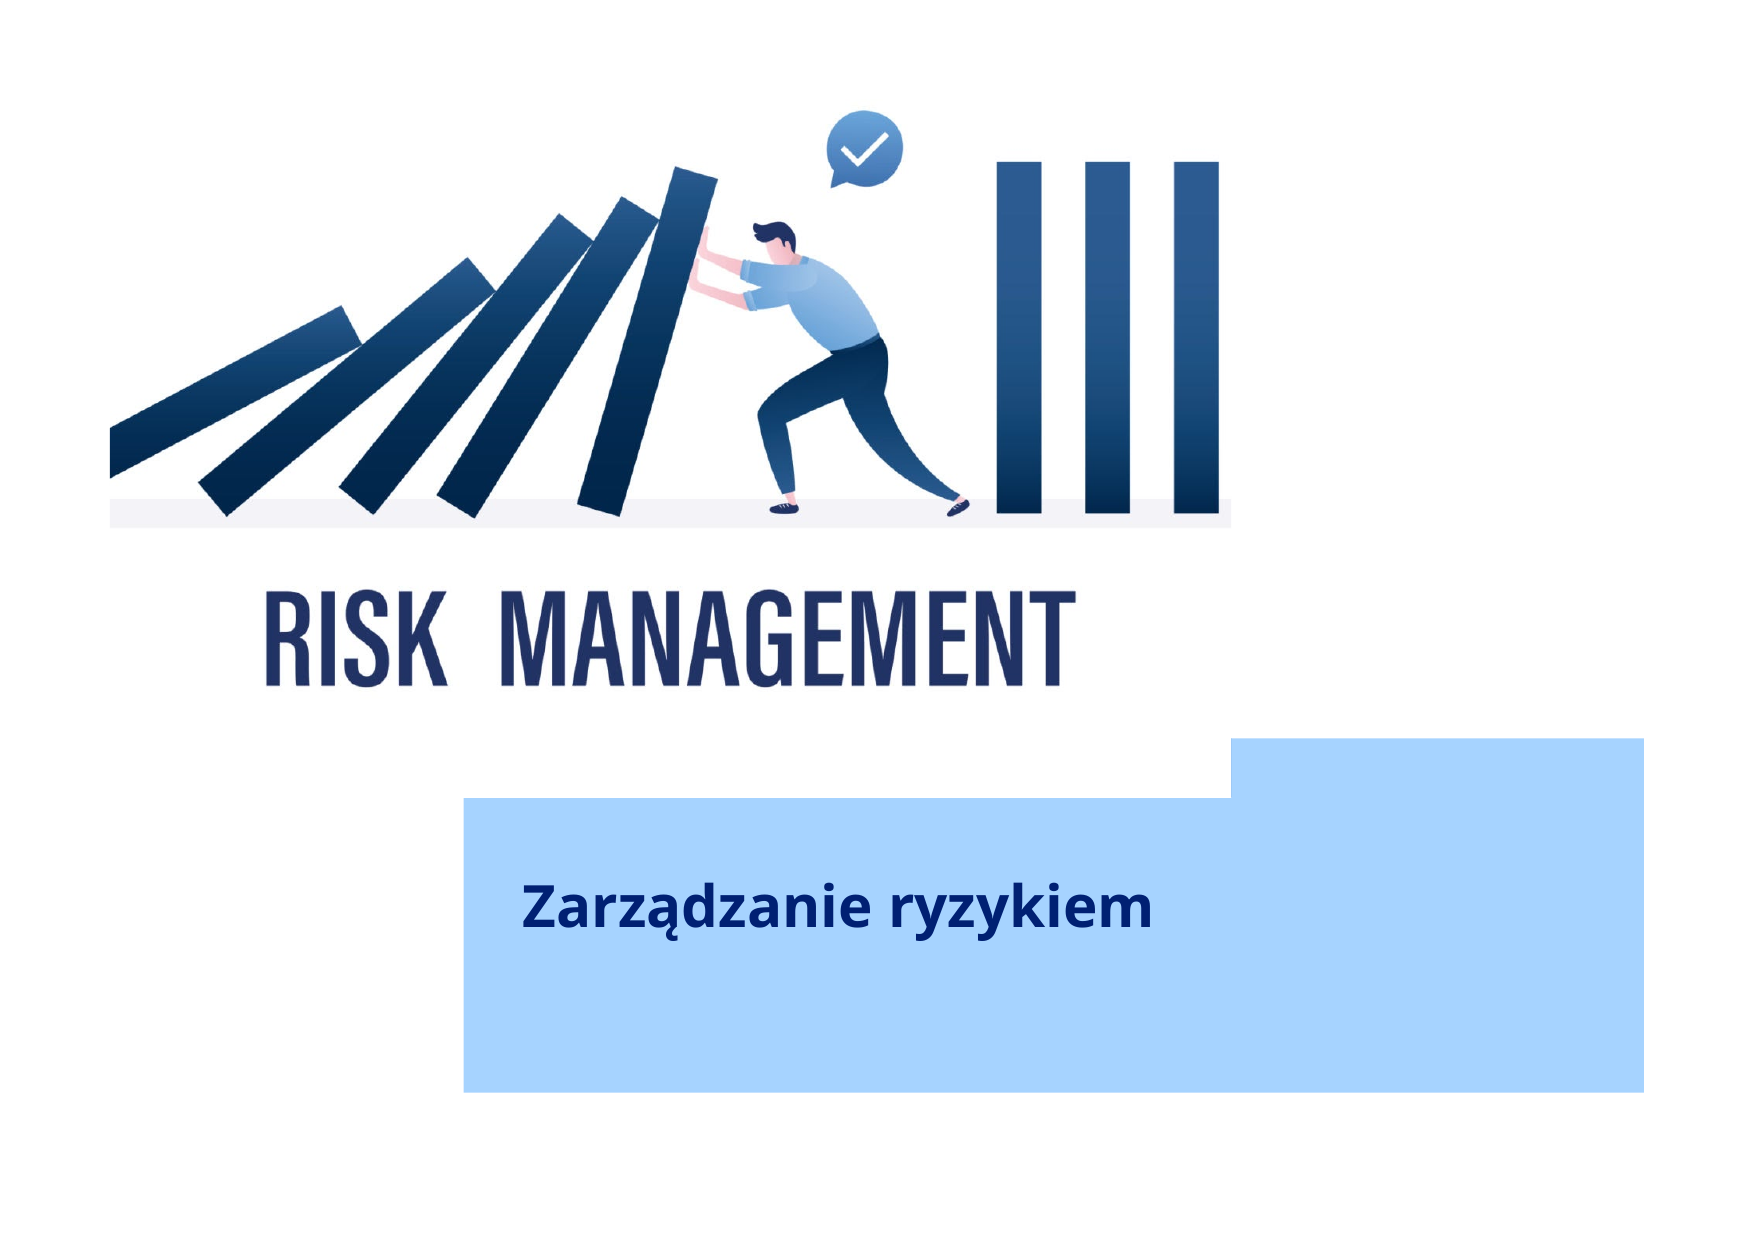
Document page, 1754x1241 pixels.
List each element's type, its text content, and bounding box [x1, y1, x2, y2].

title Zarządzanie ryzykiem [522, 852, 1586, 1069]
picture [109, 0, 1232, 798]
